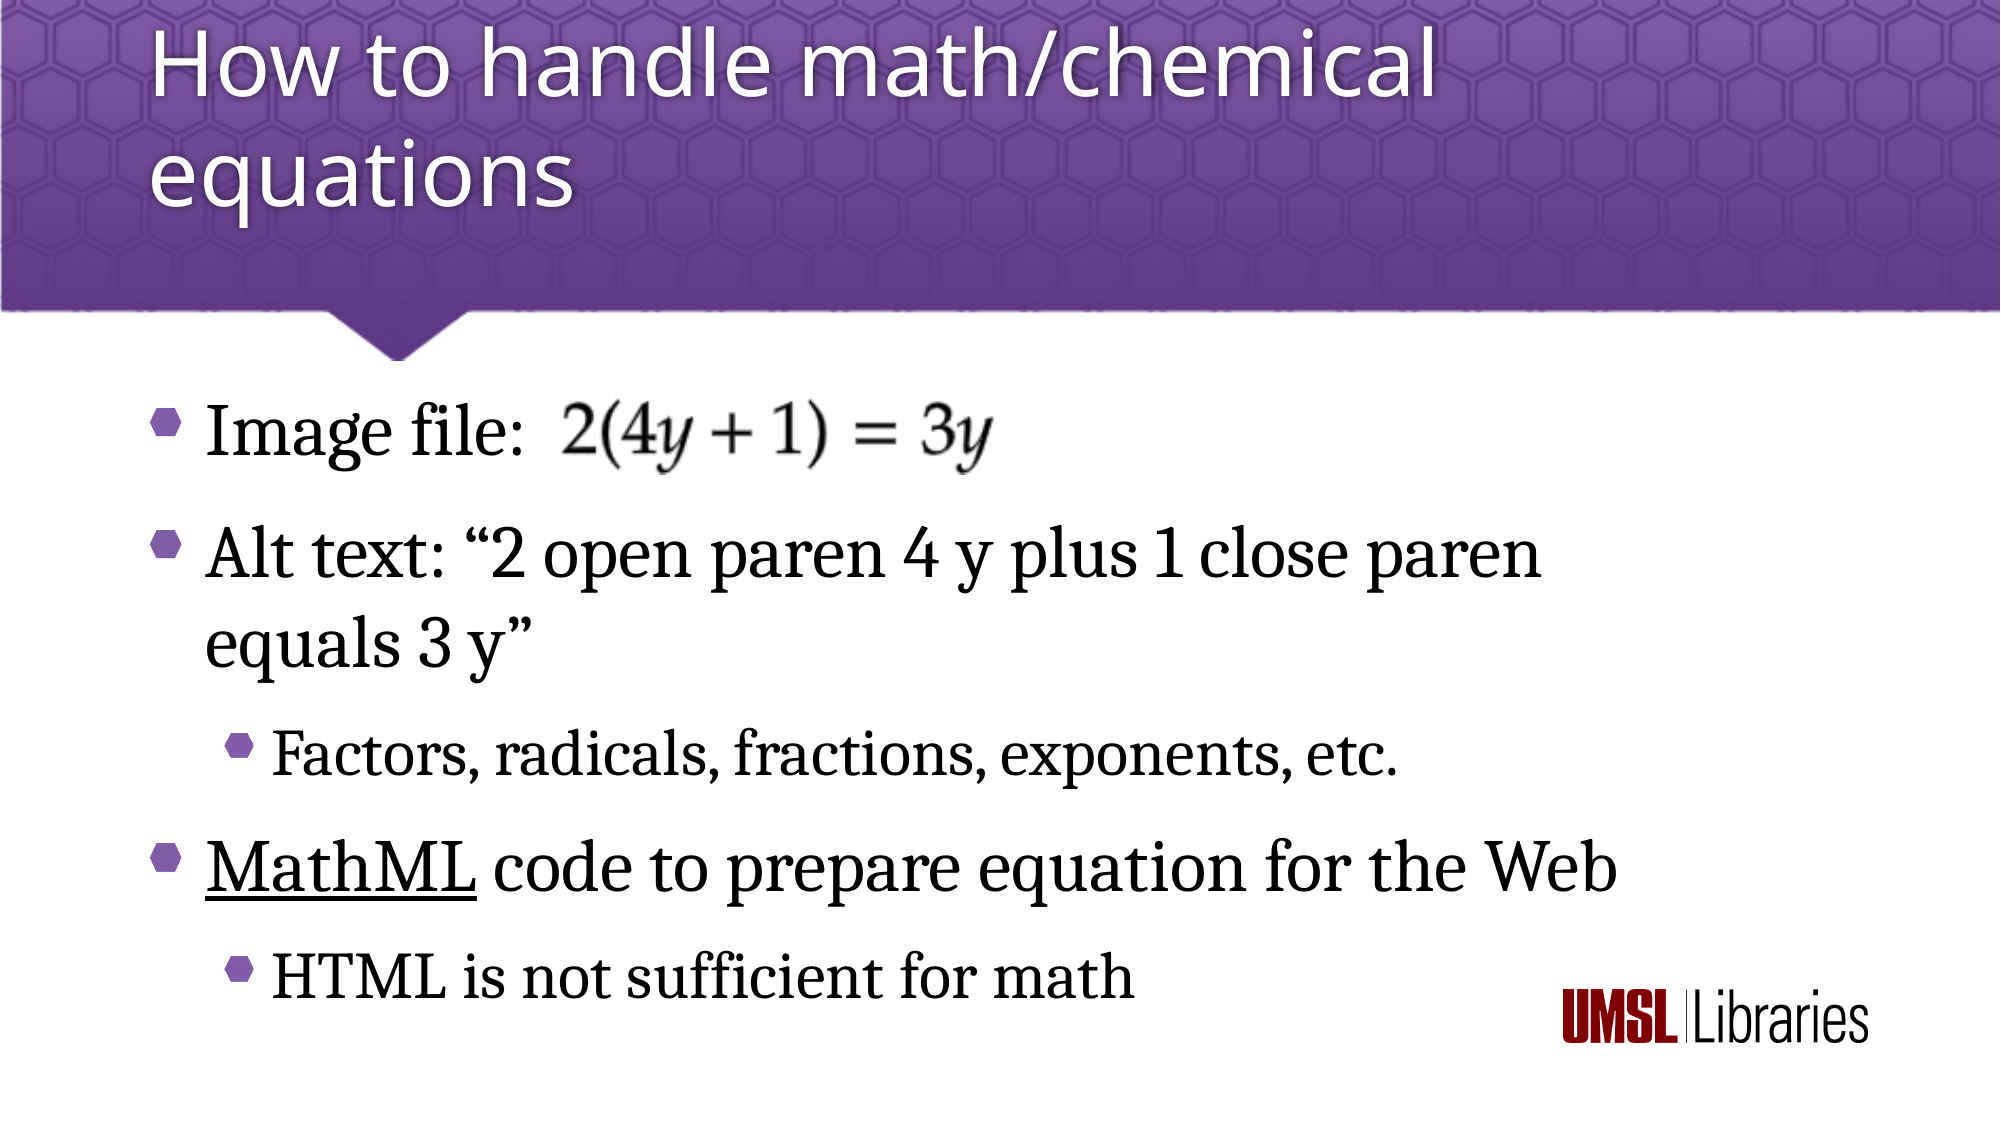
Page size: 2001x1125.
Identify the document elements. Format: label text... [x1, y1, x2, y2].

picture [0, 0, 2000, 361]
text_box Alt text: “2 open paren 4 y plus 1 close paren equals 3 y” Factors, radicals, fractions, exponents, etc. MathML code to prepare equation for the Web HTML is not sufficient for math [134, 490, 1867, 1091]
picture [149, 408, 182, 443]
picture [149, 530, 182, 565]
list Image file: [134, 361, 1868, 490]
picture [554, 372, 1001, 475]
picture [224, 956, 254, 988]
picture [224, 733, 254, 764]
picture [149, 843, 182, 879]
title How to handle math/chemical equations [132, 73, 1868, 233]
